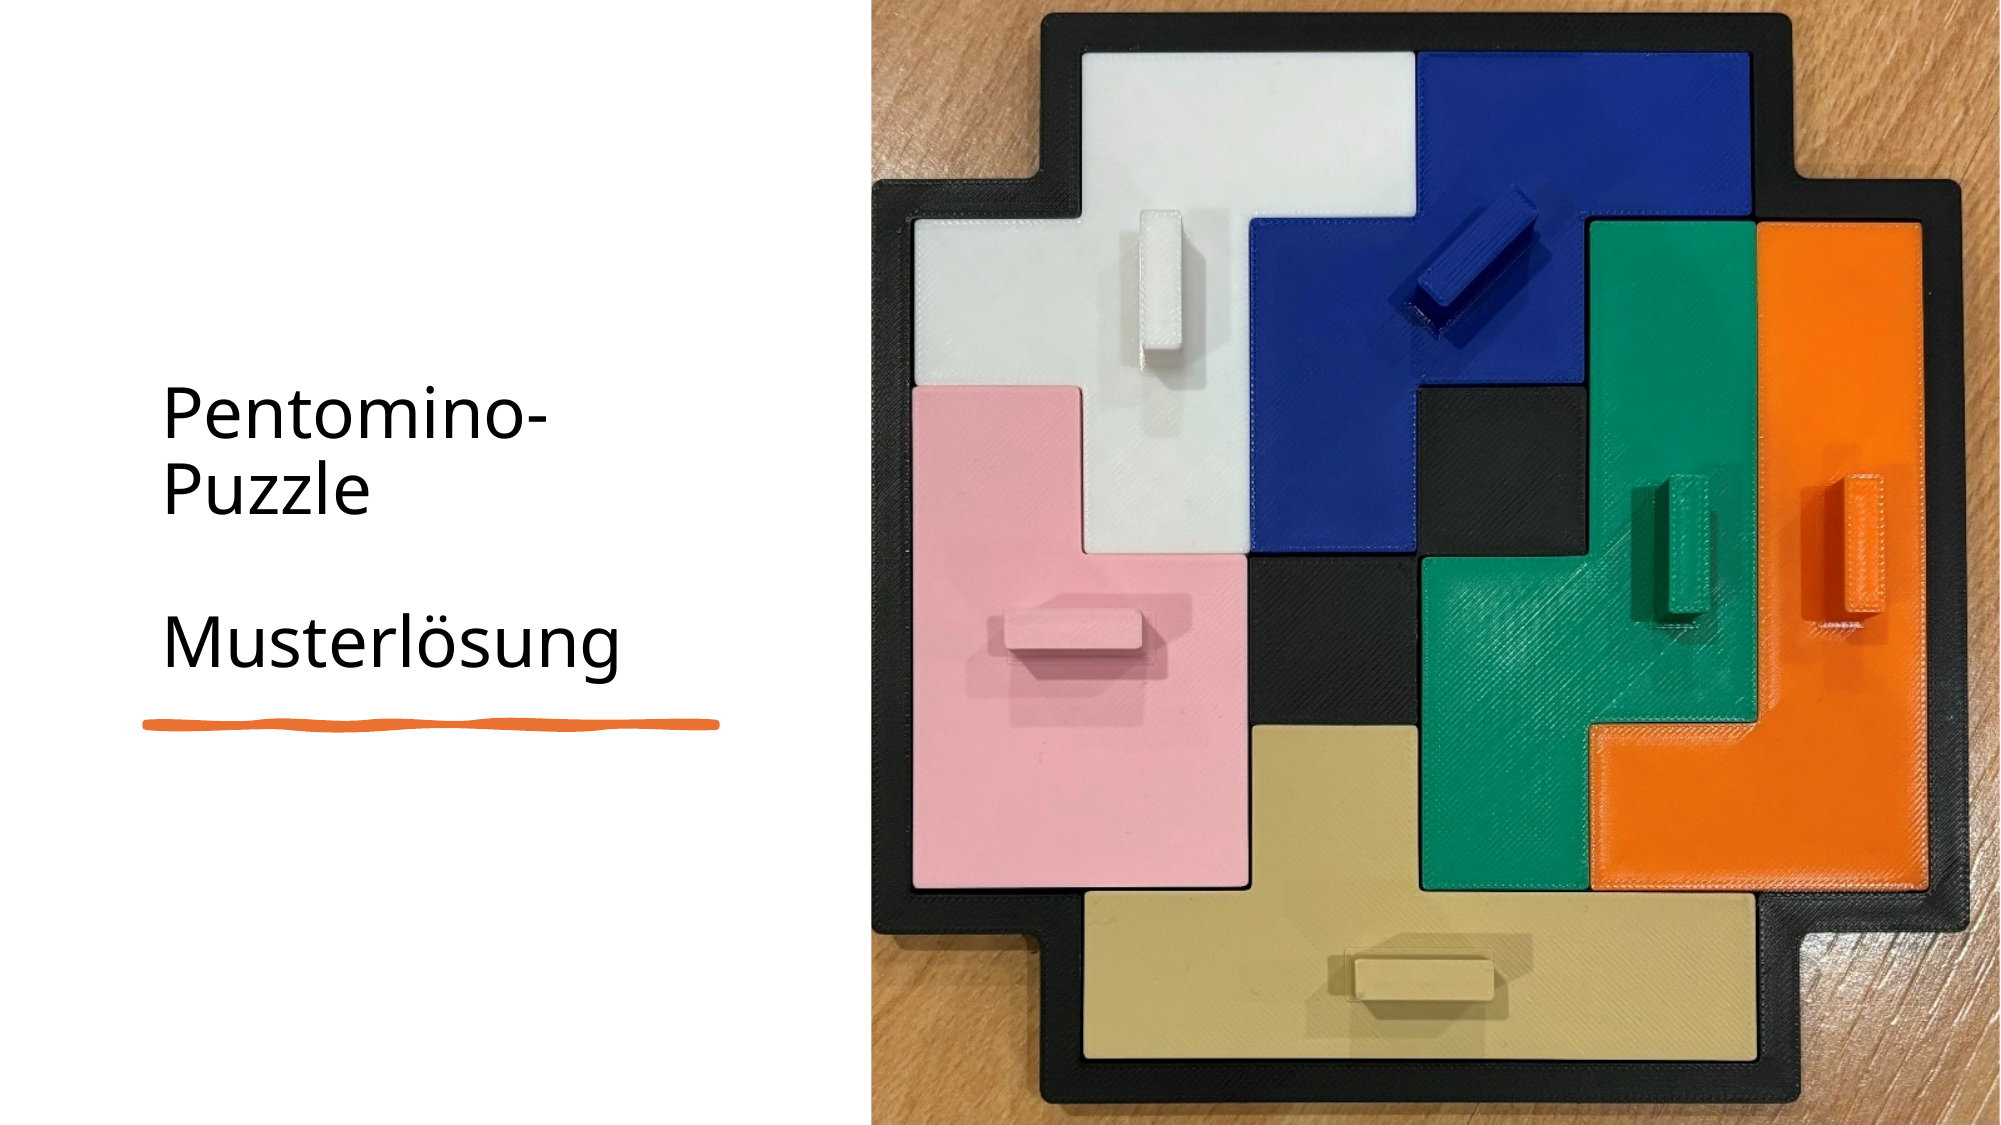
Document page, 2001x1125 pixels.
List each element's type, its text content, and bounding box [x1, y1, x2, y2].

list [870, 0, 2000, 1125]
text_box [144, 719, 718, 731]
title Pentomino-Puzzle Musterlösung [146, 104, 759, 690]
text_box [0, 0, 870, 1125]
